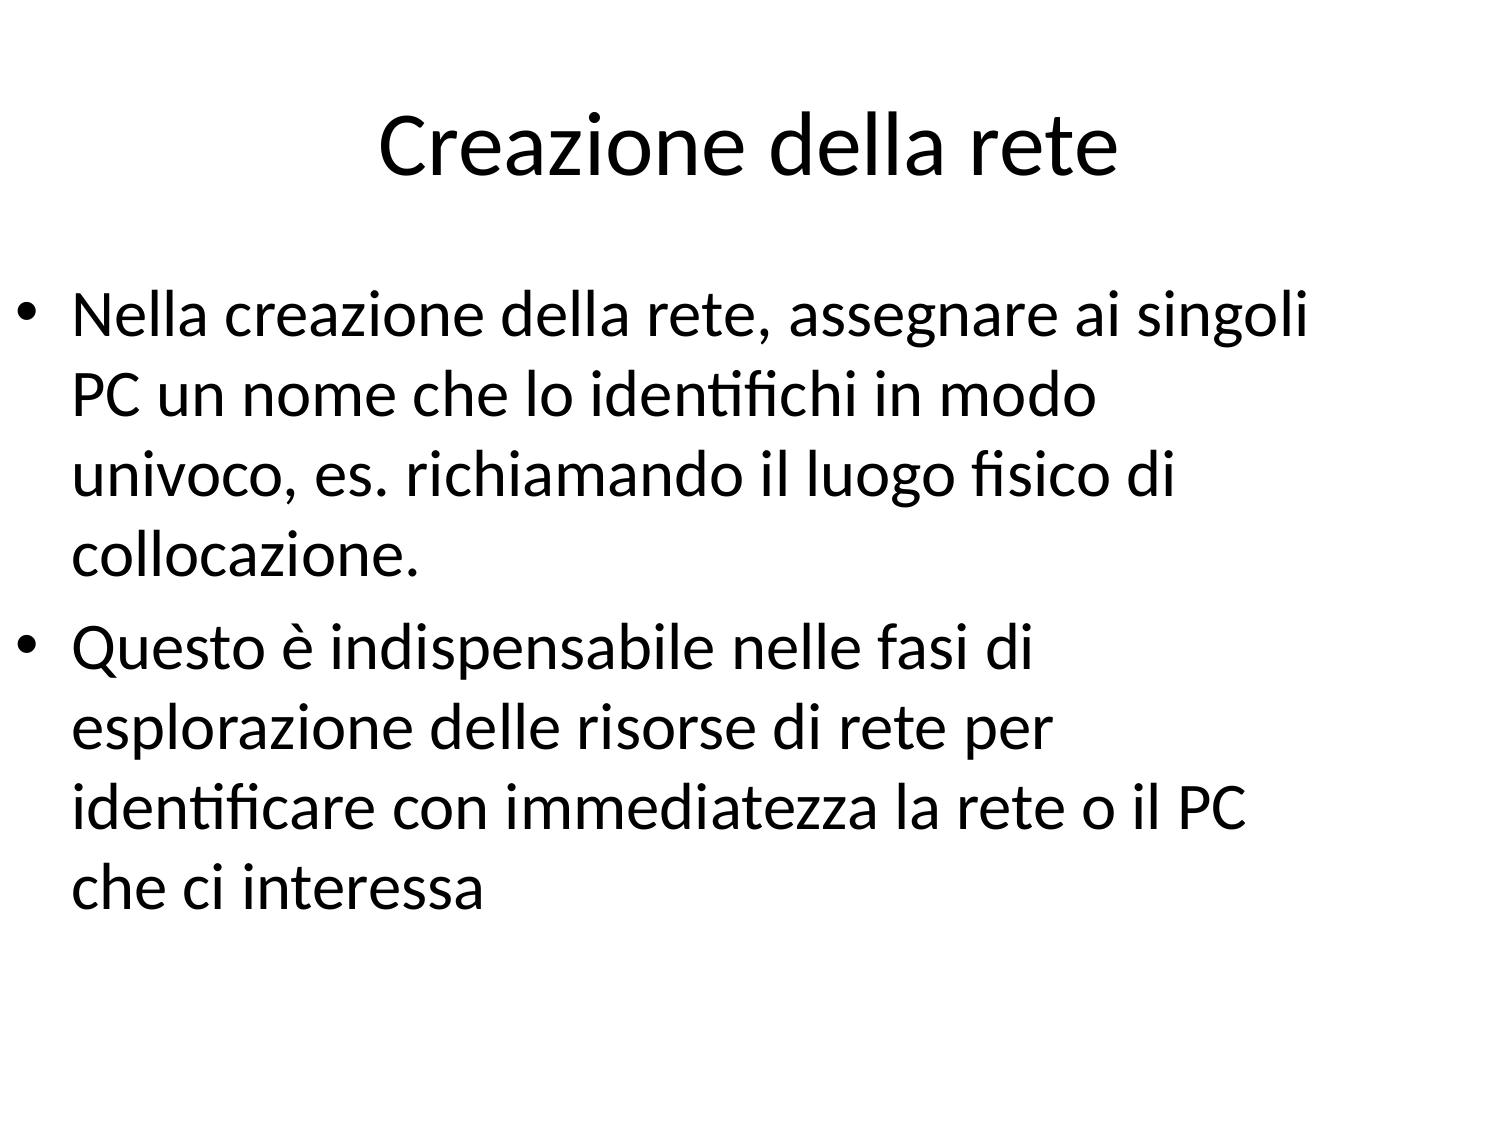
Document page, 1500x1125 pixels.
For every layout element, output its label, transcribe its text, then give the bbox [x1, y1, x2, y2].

list Nella creazione della rete, assegnare ai singoli PC un nome che lo identifichi in modo univoco, es. richiamando il luogo fisico di collocazione. Questo è indispensabile nelle fasi di esplorazione delle risorse di rete per identificare con immediatezza la rete o il PC che ci interessa [0, 262, 1350, 1005]
title Creazione della rete [75, 45, 1425, 233]
